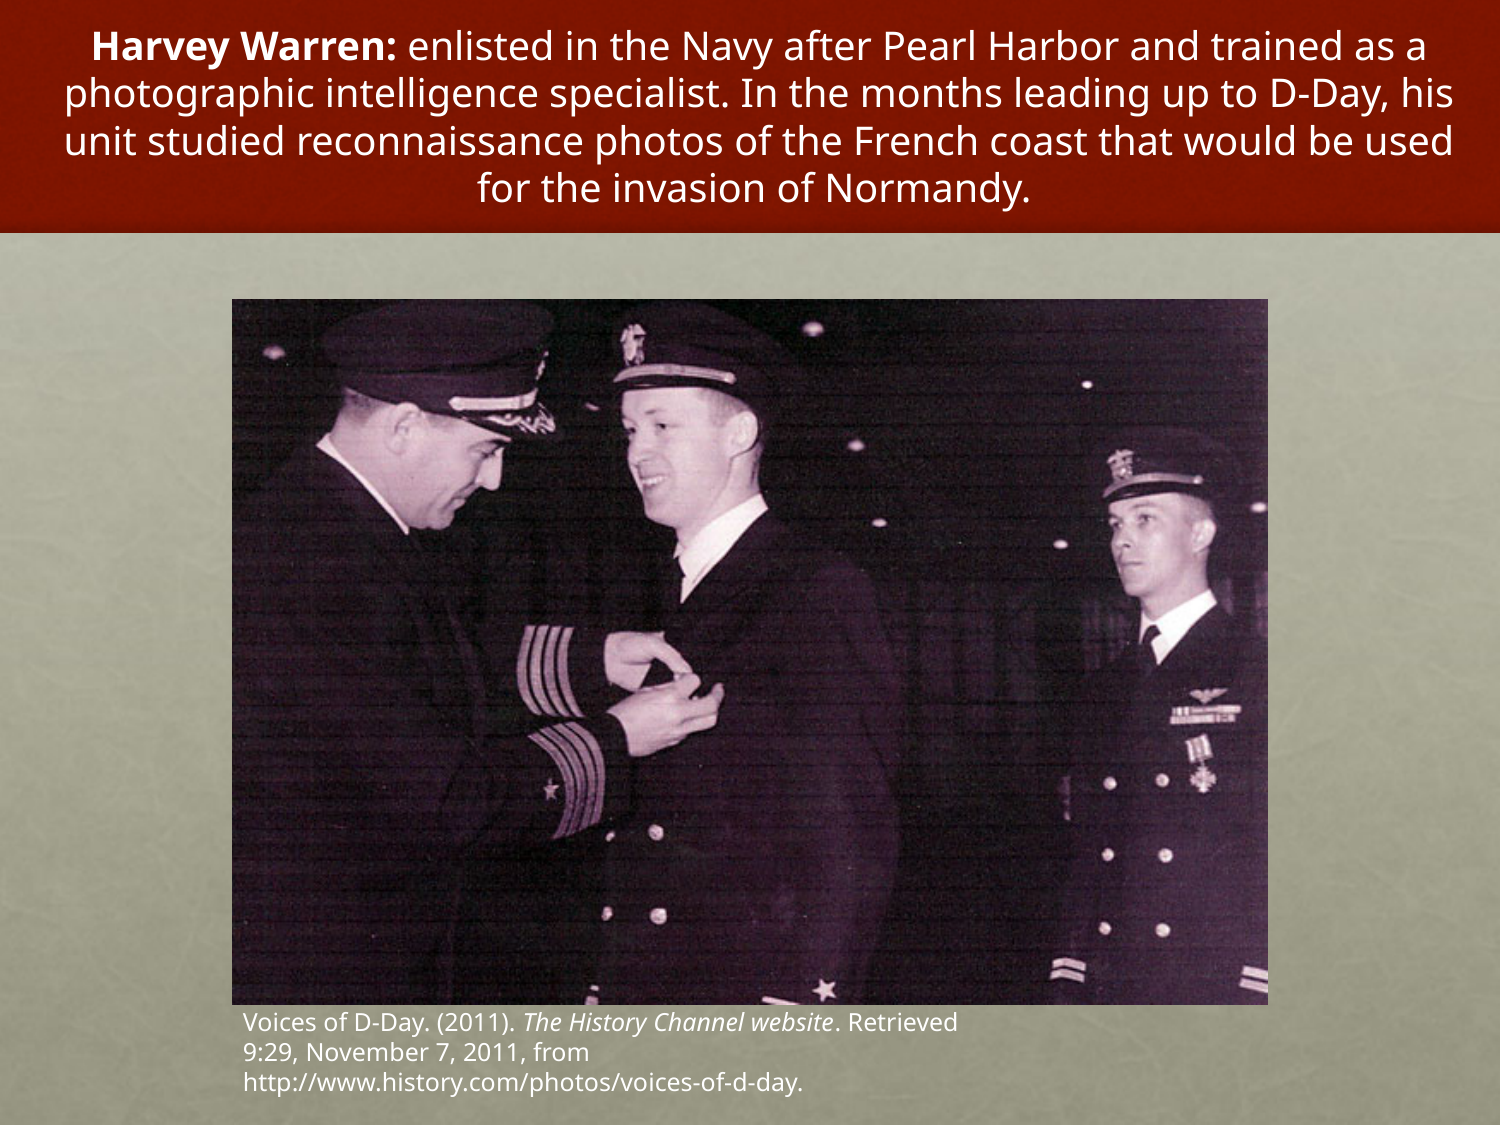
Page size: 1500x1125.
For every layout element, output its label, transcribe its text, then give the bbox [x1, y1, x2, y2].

text_box Voices of D-Day. (2011). The History Channel website. Retrieved 9:29, November 7, 2011, from http://www.history.com/photos/voices-of-d-day. [228, 1042, 979, 1105]
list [127, 299, 1373, 1006]
picture [0, 214, 1500, 1125]
title Harvey Warren: enlisted in the Navy after Pearl Harbor and trained as a photographic intelligence specialist. In the months leading up to D-Day, his unit studied reconnaissance photos of the French coast that would be used for the invasion of Normandy. [36, 10, 1484, 221]
